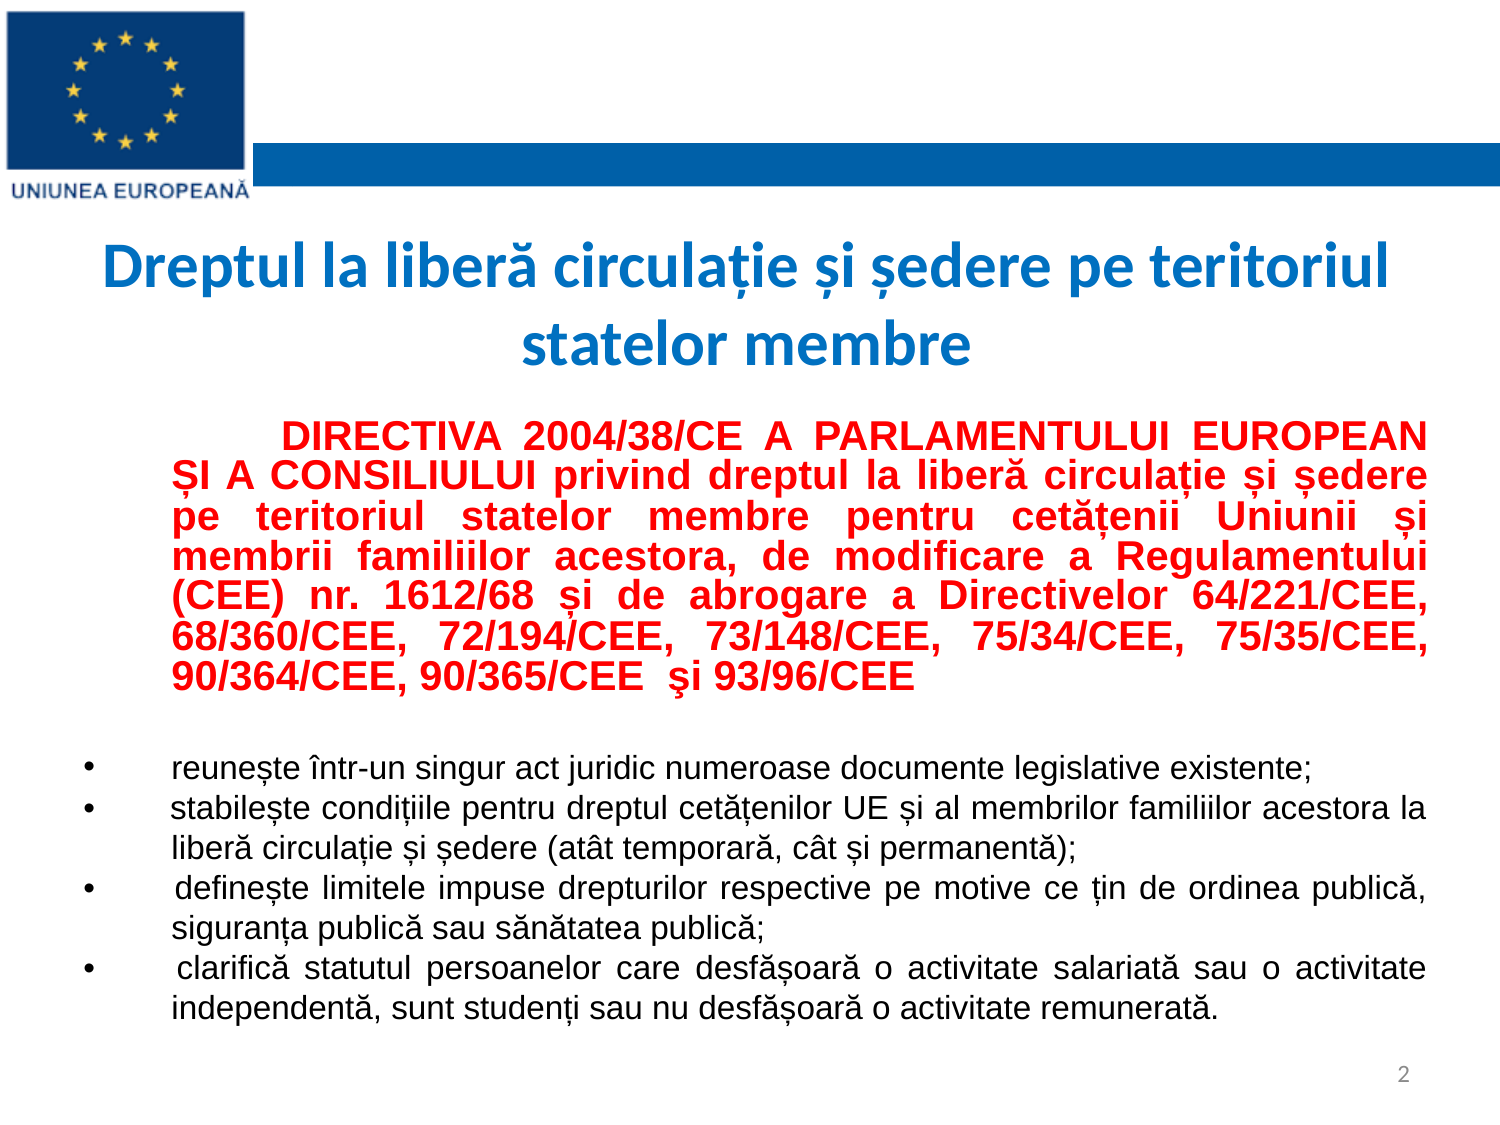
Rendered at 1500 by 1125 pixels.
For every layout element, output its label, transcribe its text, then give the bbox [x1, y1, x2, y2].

picture [0, 9, 253, 206]
text_box DIRECTIVA 2004/38/CE A PARLAMENTULUI EUROPEAN ȘI A CONSILIULUI privind dreptul la liberă circulație și ședere pe teritoriul statelor membre pentru cetățenii Uniunii și membrii familiilor acestora, de modificare a Regulamentului (CEE) nr. 1612/68 și de abrogare a Directivelor 64/221/CEE, 68/360/CEE, 72/194/CEE, 73/148/CEE, 75/34/CEE, 75/35/CEE, 90/364/CEE, 90/365/CEE şi 93/96/CEE reunește într-un singur act juridic numeroase documente legislative existente; • stabilește condițiile pentru dreptul cetățenilor UE și al membrilor familiilor acestora la liberă circulație și ședere (atât temporară, cât și permanentă); • definește limitele impuse drepturilor respective pe motive ce țin de ordinea publică, siguranța publică sau sănătatea publică; • clarifică statutul persoanelor care desfășoară o activitate salariată sau o activitate independentă, sunt studenți sau nu desfășoară o activitate remunerată. [68, 362, 1444, 1080]
text_box Dreptul la liberă circulaţie şi şedere pe teritoriul statelor membre [72, 212, 1423, 362]
slide_number 2 [1074, 1042, 1425, 1103]
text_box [258, 98, 1500, 187]
